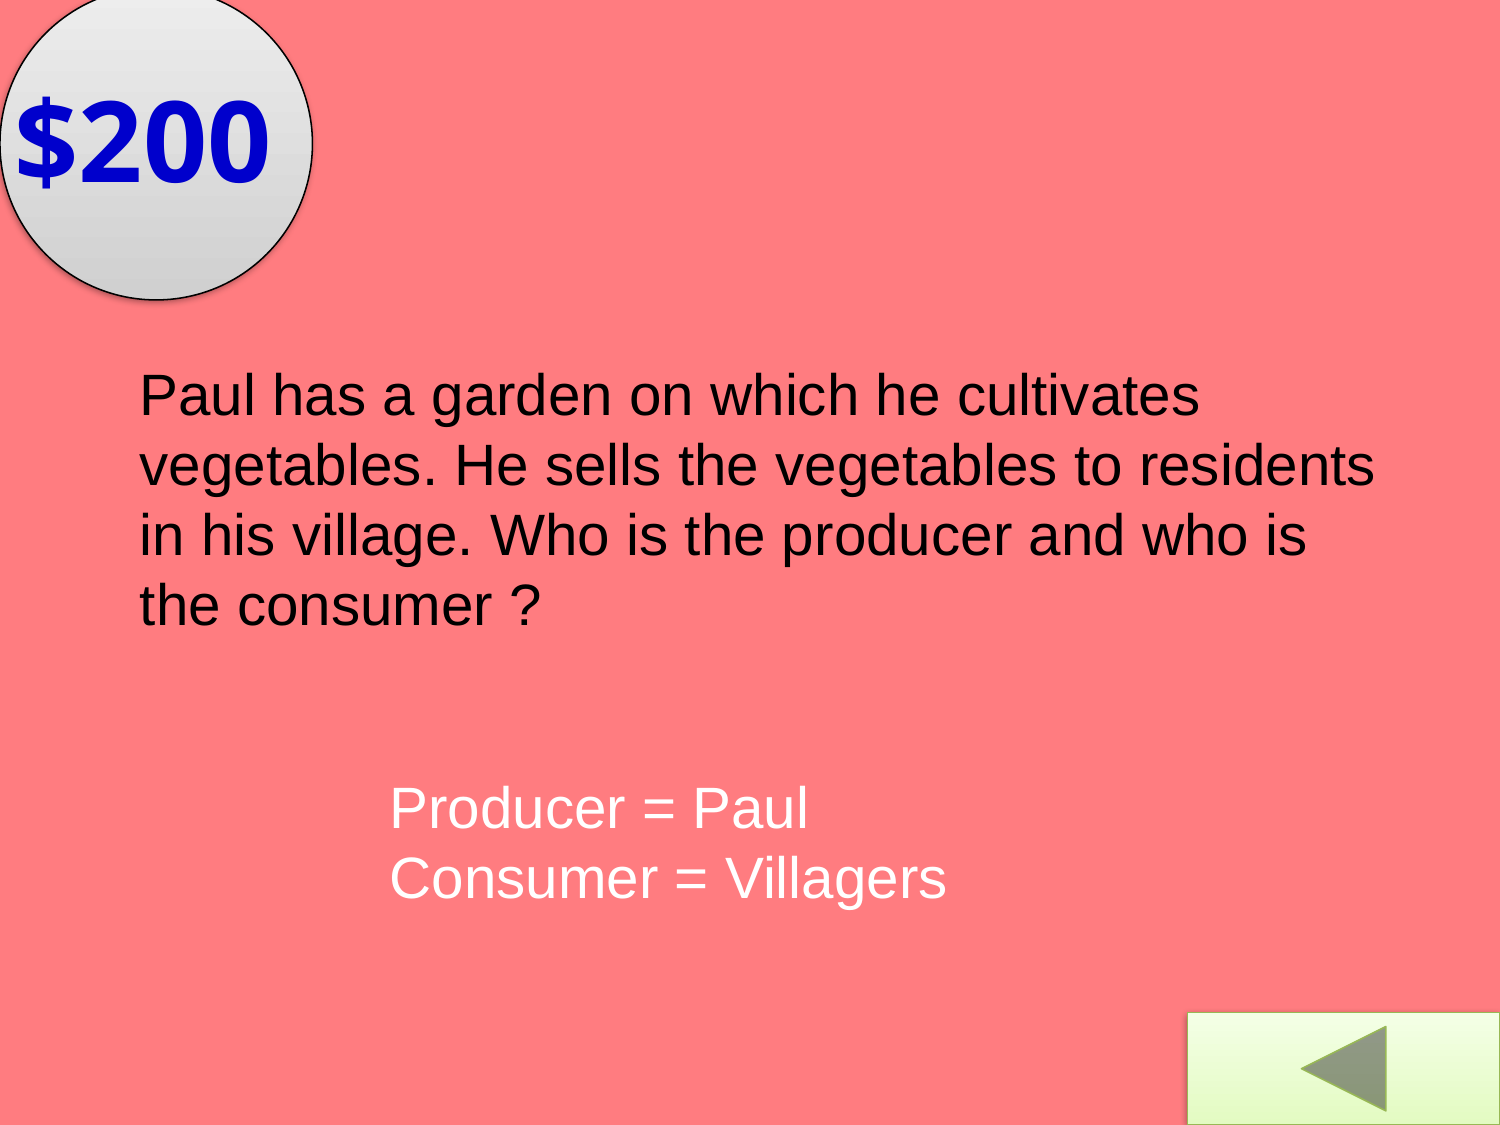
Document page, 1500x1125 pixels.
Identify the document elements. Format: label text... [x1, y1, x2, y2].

text_box [1187, 1012, 1500, 1125]
text_box Producer = Paul Consumer = Villagers [375, 762, 1000, 918]
text_box [15, 213, 298, 301]
text_box $200 [0, 62, 1425, 213]
text_box Paul has a garden on which he cultivates vegetables. He sells the vegetables to residents in his village. Who is the producer and who is the consumer ? [124, 349, 1400, 645]
text_box [22, 0, 291, 62]
